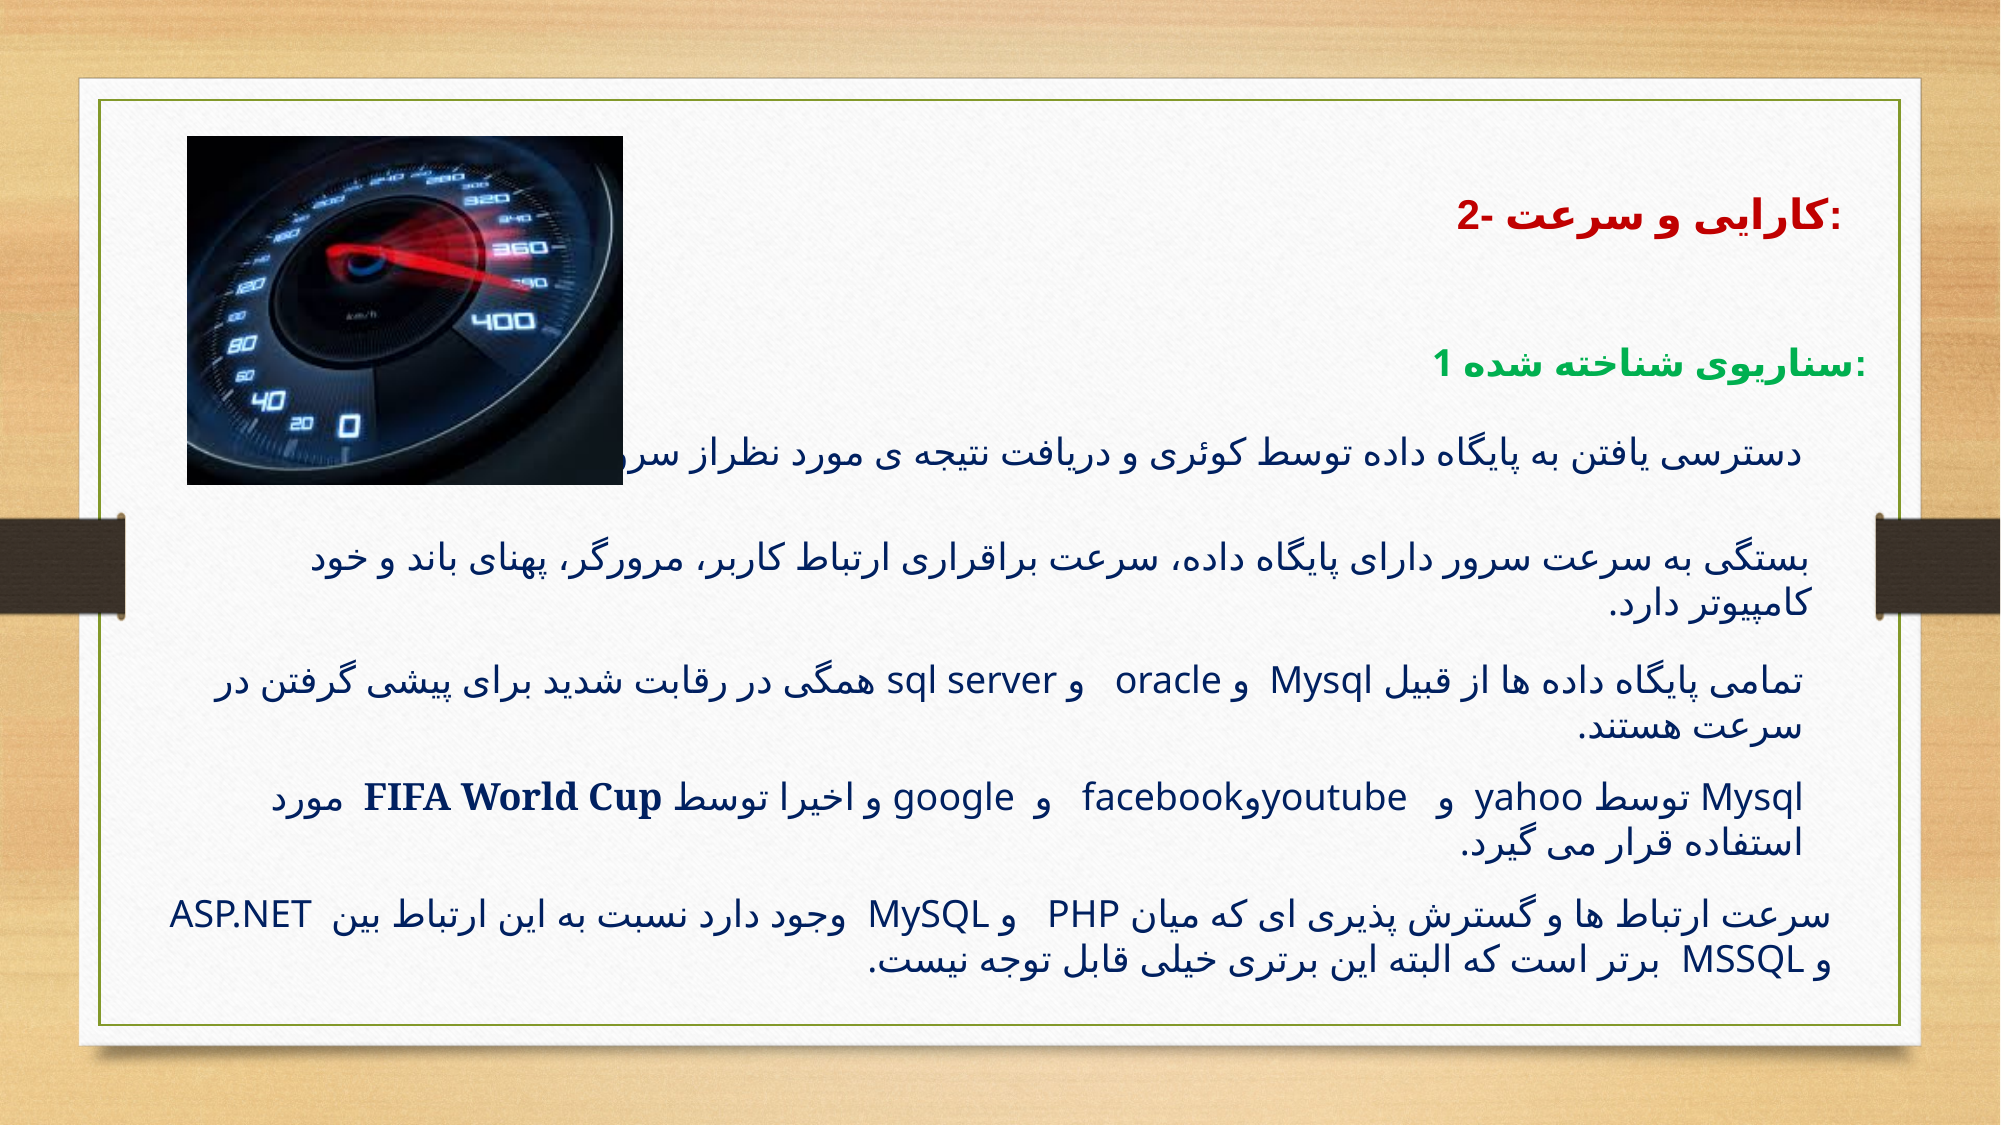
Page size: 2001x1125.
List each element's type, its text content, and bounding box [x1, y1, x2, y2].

text_box سرعت ارتباط ها و گسترش پذیری ای که میان PHP و MySQL وجود دارد نسبت به این ارتباط بین ASP.NET و MSSQL برتر است که البته این برتری خیلی قابل توجه نیست. [135, 882, 1848, 988]
text_box 2- کارایی و سرعت: [1442, 180, 1858, 245]
text_box بستگی به سرعت سرور دارای پایگاه داده، سرعت براقراری ارتباط کاربر، مرورگر، پهنای باند و خود کامپیوتر دارد. [187, 525, 1827, 631]
text_box سناریوی شناخته شده 1: [1418, 331, 1882, 392]
text_box Mysql توسط yahoo و youtubeوfacebook و google و اخیرا توسط FIFA World Cup مورد استفاده قرار می گیرد. [154, 765, 1819, 871]
picture [0, 0, 2001, 1125]
text_box تمامی پایگاه داده ها از قبیل Mysql و oracle و sql server همگی در رقابت شدید برای پیشی گرفتن در سرعت هستند. [135, 648, 1819, 754]
text_box دسترسی یافتن به پایگاه داده توسط کوئری و دریافت نتیجه ی مورد نظراز سرور [623, 420, 1819, 480]
